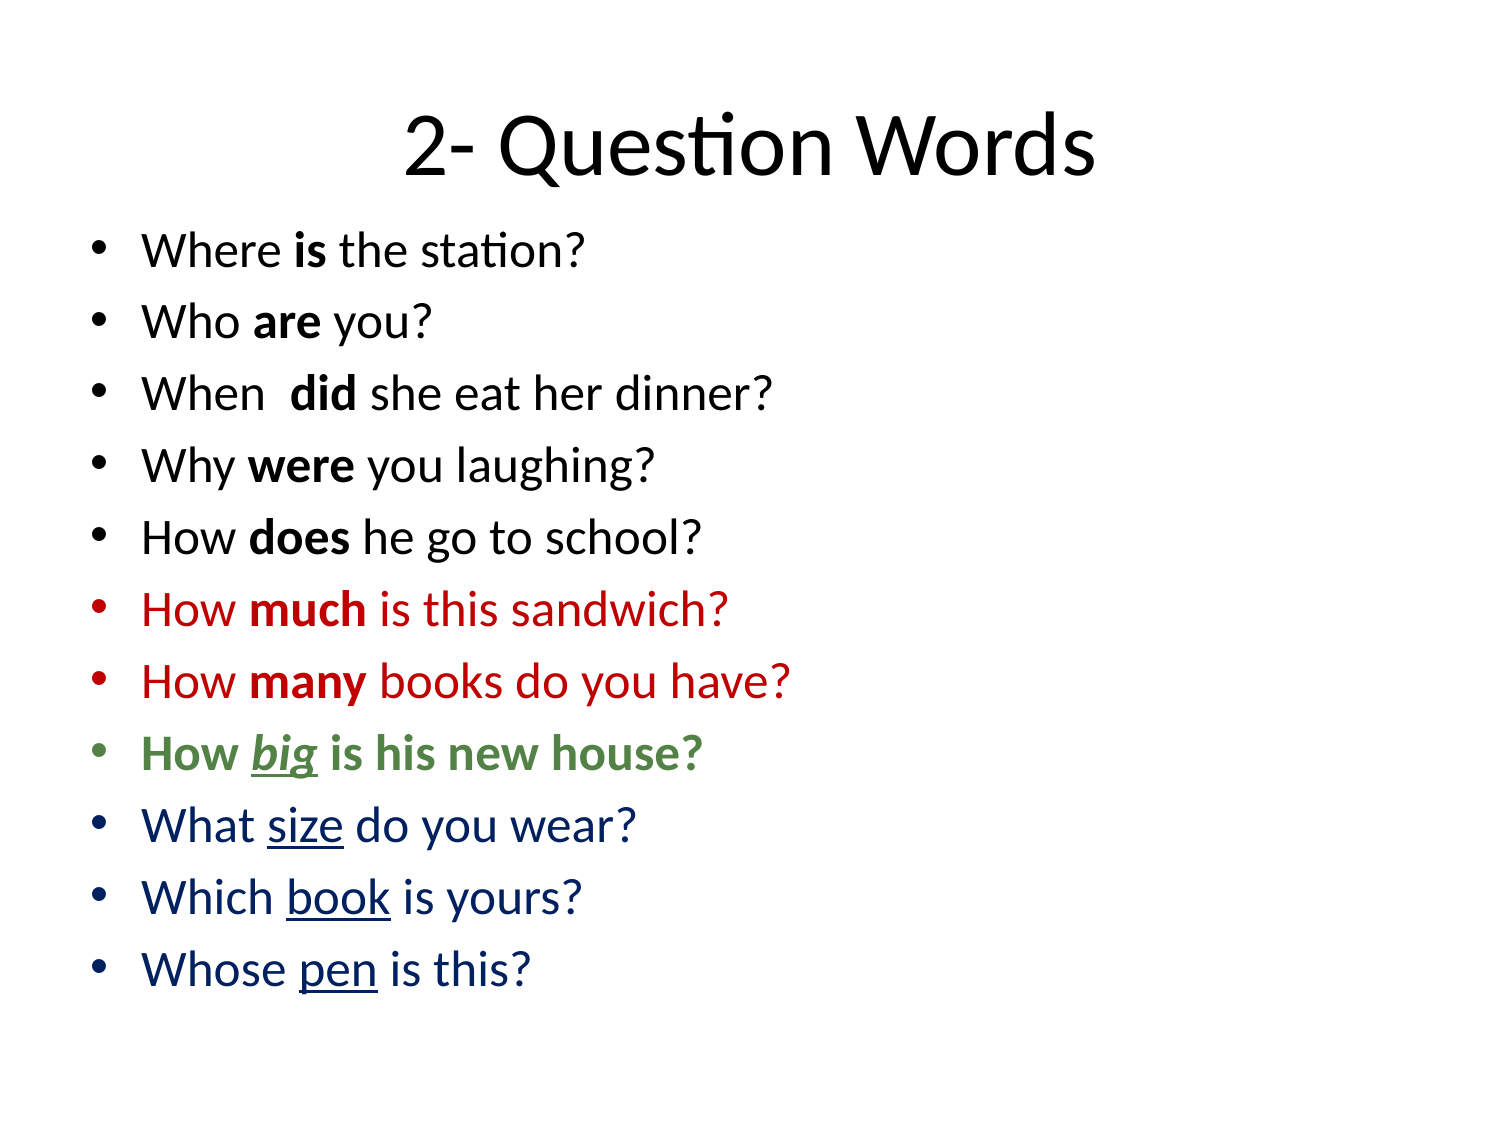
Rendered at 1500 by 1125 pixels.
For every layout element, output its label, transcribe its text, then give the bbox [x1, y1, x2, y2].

list Where is the station? Who are you? When did she eat her dinner? Why were you laughing? How does he go to school? How much is this sandwich? How many books do you have? How big is his new house? What size do you wear? Which book is yours? Whose pen is this? [75, 208, 1424, 1005]
title 2- Question Words [75, 45, 1425, 233]
